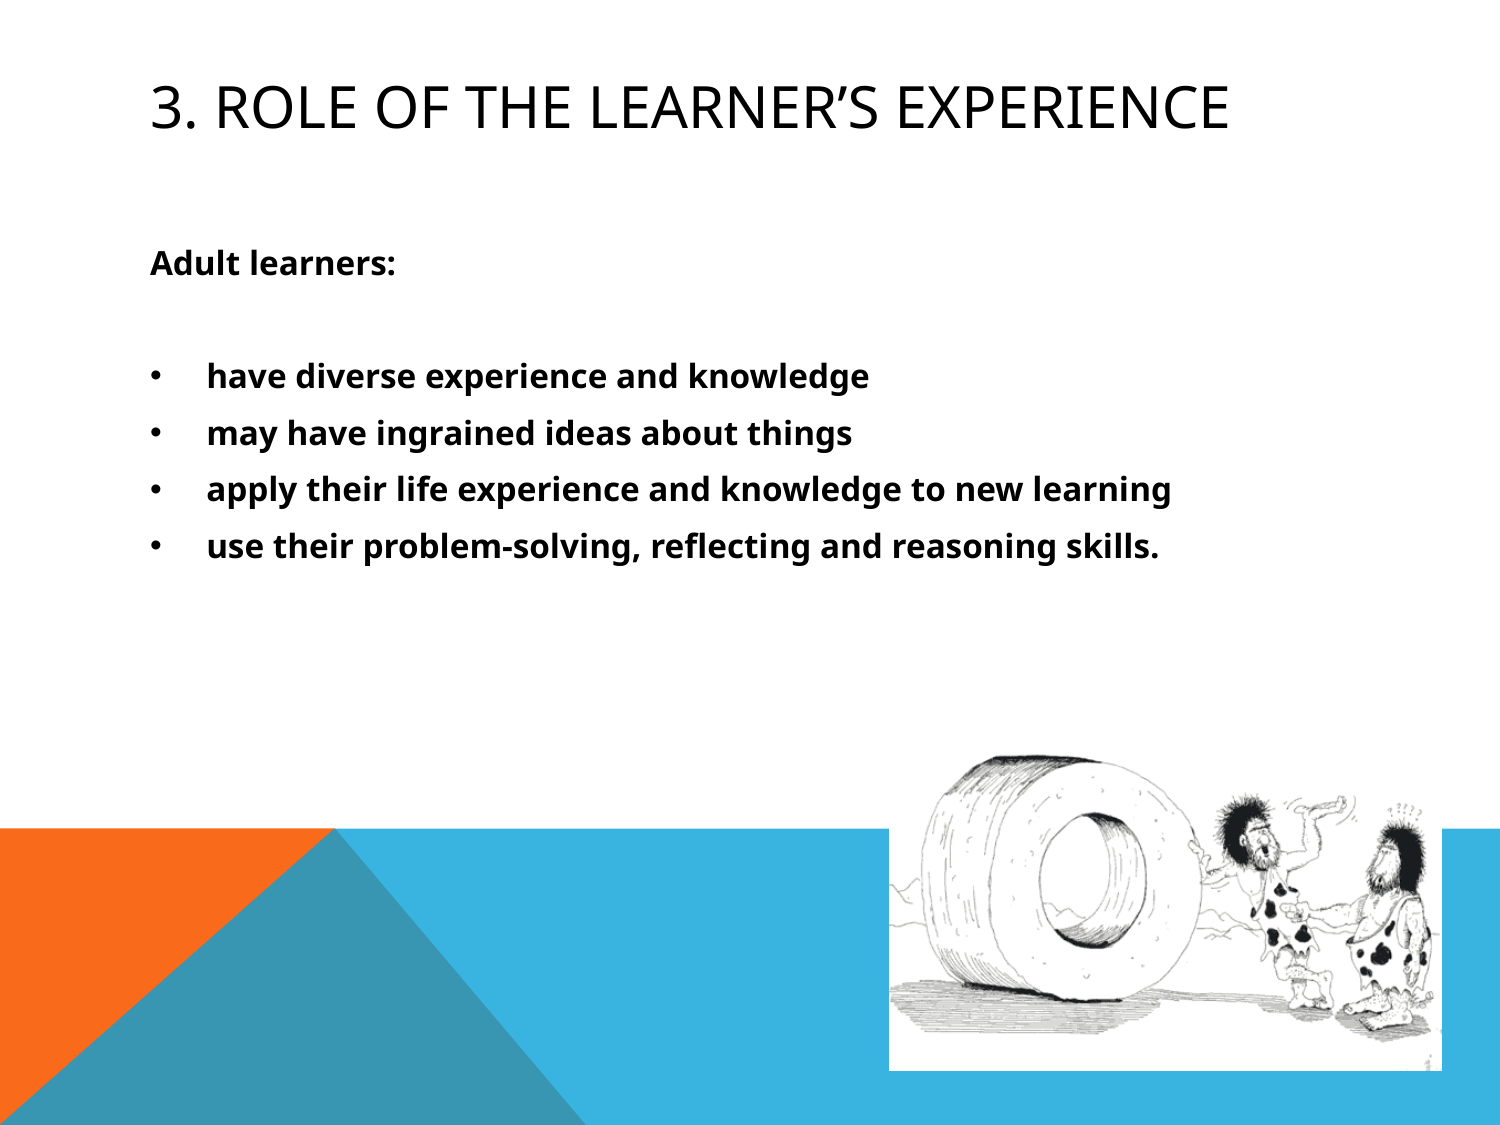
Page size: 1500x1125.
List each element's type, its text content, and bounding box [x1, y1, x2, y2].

list Adult learners: have diverse experience and knowledge may have ingrained ideas about things apply their life experience and knowledge to new learning use their problem-solving, reflecting and reasoning skills. [135, 235, 1369, 823]
picture [889, 727, 1443, 1071]
title 3. Role of the learner’s experience [135, 60, 1369, 150]
